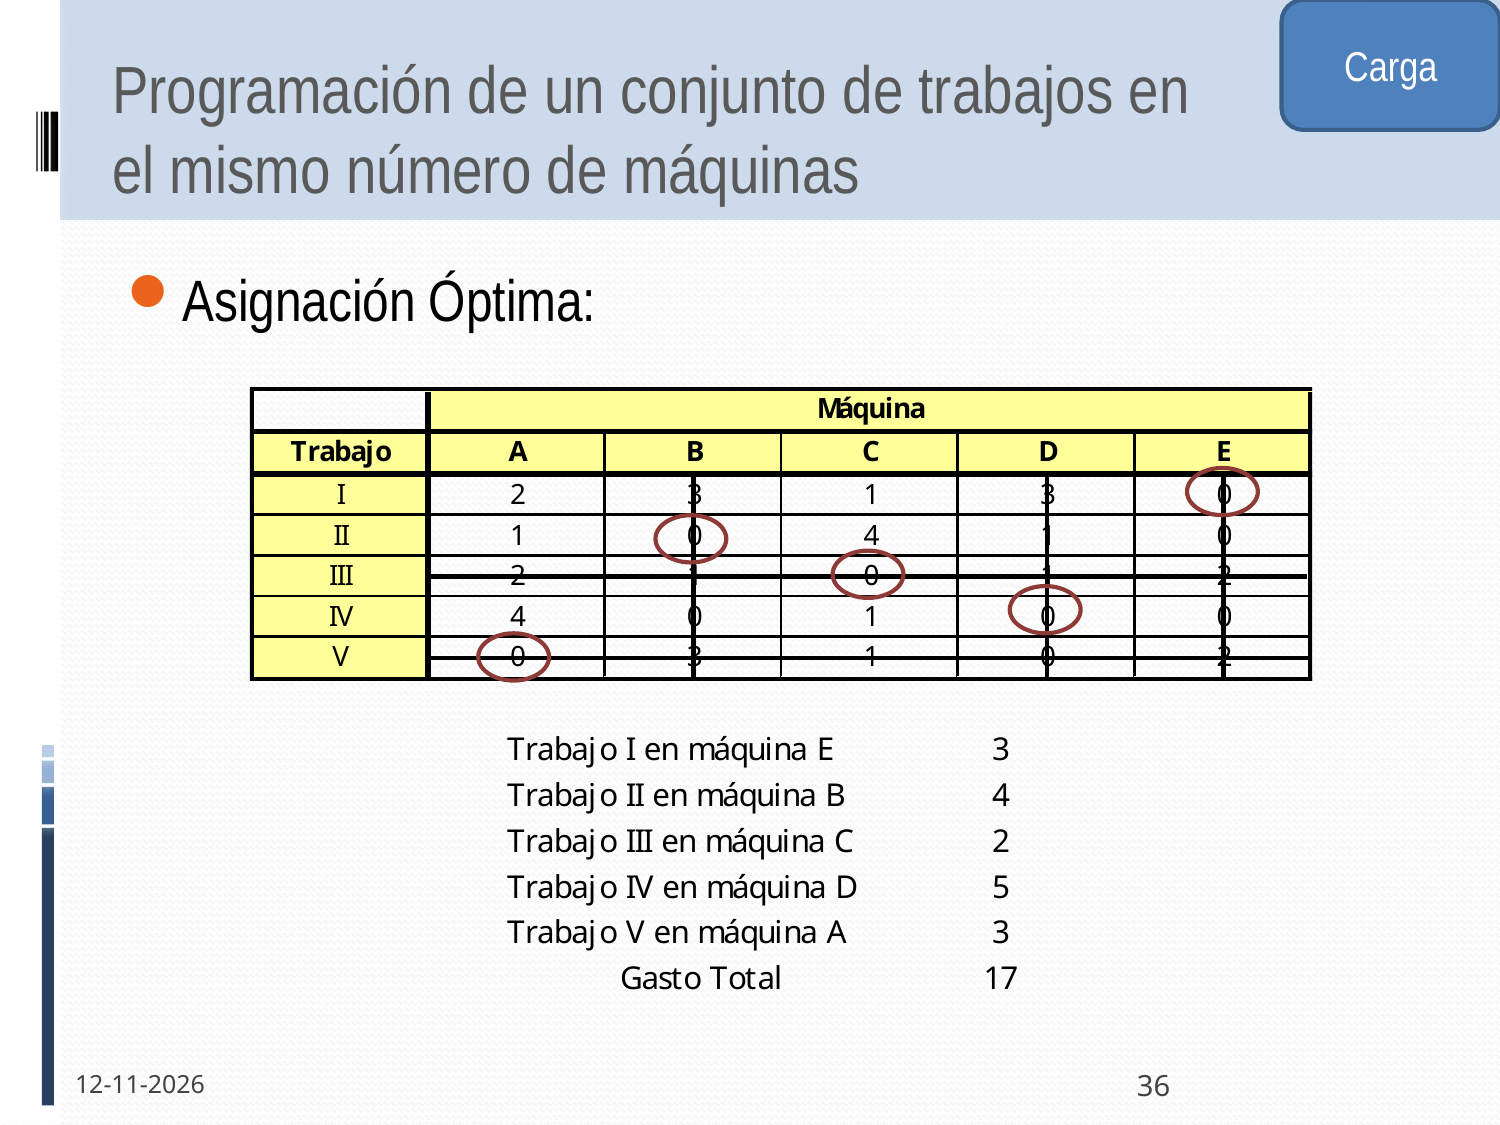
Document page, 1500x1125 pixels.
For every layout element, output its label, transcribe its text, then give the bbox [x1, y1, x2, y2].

text_box Trabajo 32B [493, 727, 1106, 1016]
list Asignación Óptima: [111, 255, 1436, 1038]
text_box Carga [1279, 0, 1500, 132]
picture [249, 387, 1313, 681]
text_box Trabajo 32B [243, 389, 1318, 694]
slide_number 36 [1045, 1046, 1171, 1107]
title Programación de un conjunto de trabajos en el mismo número de máquinas [111, 18, 1247, 207]
picture [499, 724, 1101, 1004]
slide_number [75, 1042, 243, 1103]
